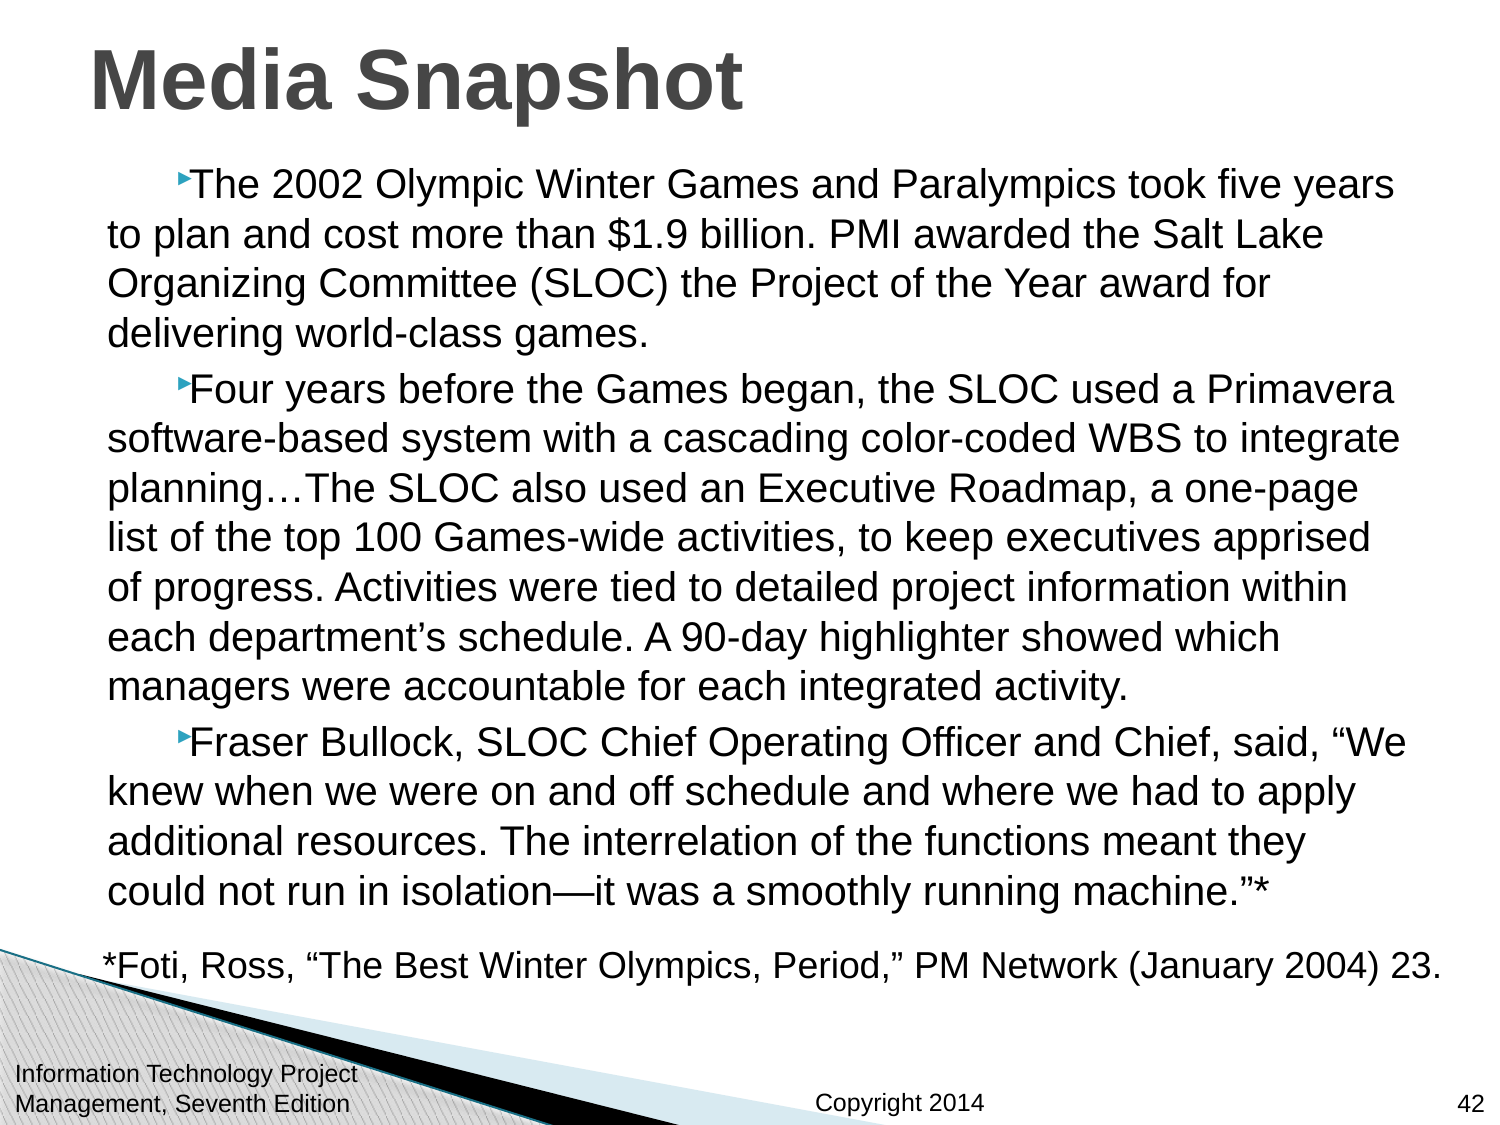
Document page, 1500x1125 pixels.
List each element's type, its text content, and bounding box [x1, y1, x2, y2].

slide_number 42 [1412, 1065, 1500, 1125]
footer Information Technology Project Management, Seventh Edition [0, 1065, 386, 1125]
text_box *Foti, Ross, “The Best Winter Olympics, Period,” PM Network (January 2004) 23. [87, 924, 1475, 995]
list The 2002 Olympic Winter Games and Paralympics took five years to plan and cost more than $1.9 billion. PMI awarded the Salt Lake Organizing Committee (SLOC) the Project of the Year award for delivering world-class games. Four years before the Games began, the SLOC used a Primavera software-based system with a cascading color-coded WBS to integrate planning…The SLOC also used an Executive Roadmap, a one-page list of the top 100 Games-wide activities, to keep executives apprised of progress. Activities were tied to detailed project information within each department’s schedule. A 90-day highlighter showed which managers were accountable for each integrated activity. Fraser Bullock, SLOC Chief Operating Officer and Chief, said, “We knew when we were on and off schedule and where we had to apply additional resources. The interrelation of the functions meant they could not run in isolation—it was a smoothly running machine.”* [37, 149, 1425, 948]
title Media Snapshot [75, 0, 1425, 150]
